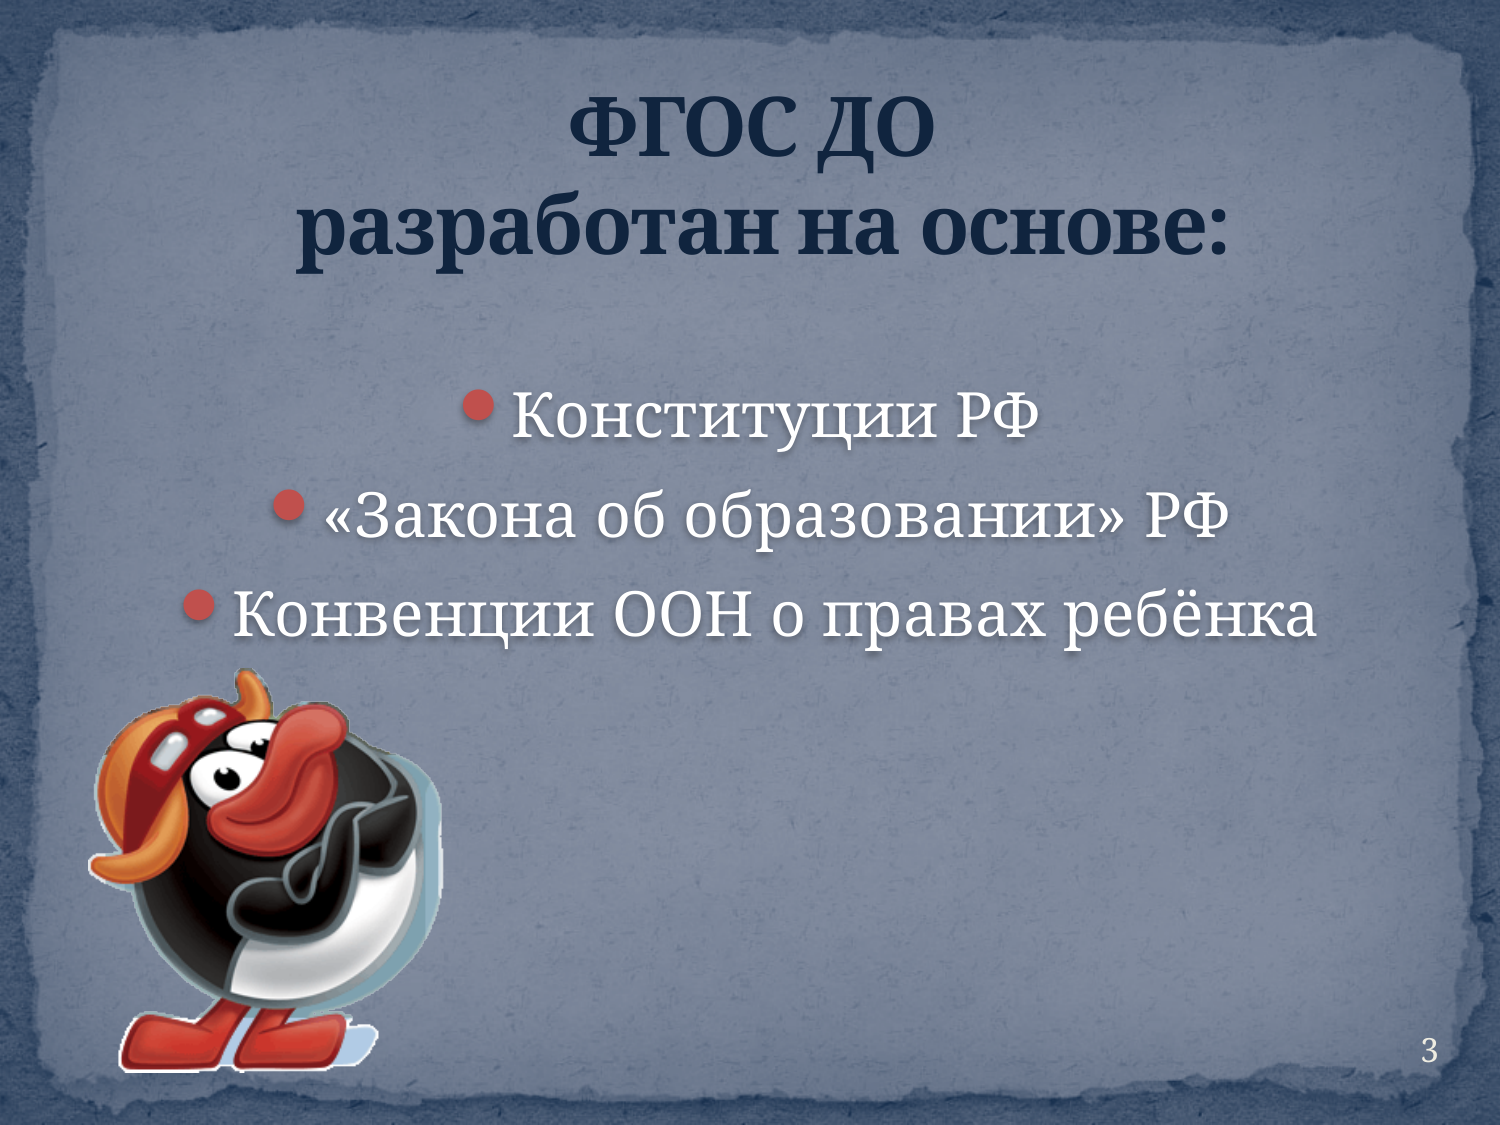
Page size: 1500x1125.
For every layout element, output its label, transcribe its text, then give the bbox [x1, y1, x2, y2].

picture [88, 668, 445, 1073]
list Конституции РФ «Закона об образовании» РФ Конвенции ООН о правах ребёнка [29, 267, 1471, 1097]
title ФГОС ДО разработан на основе: [88, 66, 1439, 279]
slide_number 3 [1379, 1014, 1480, 1089]
